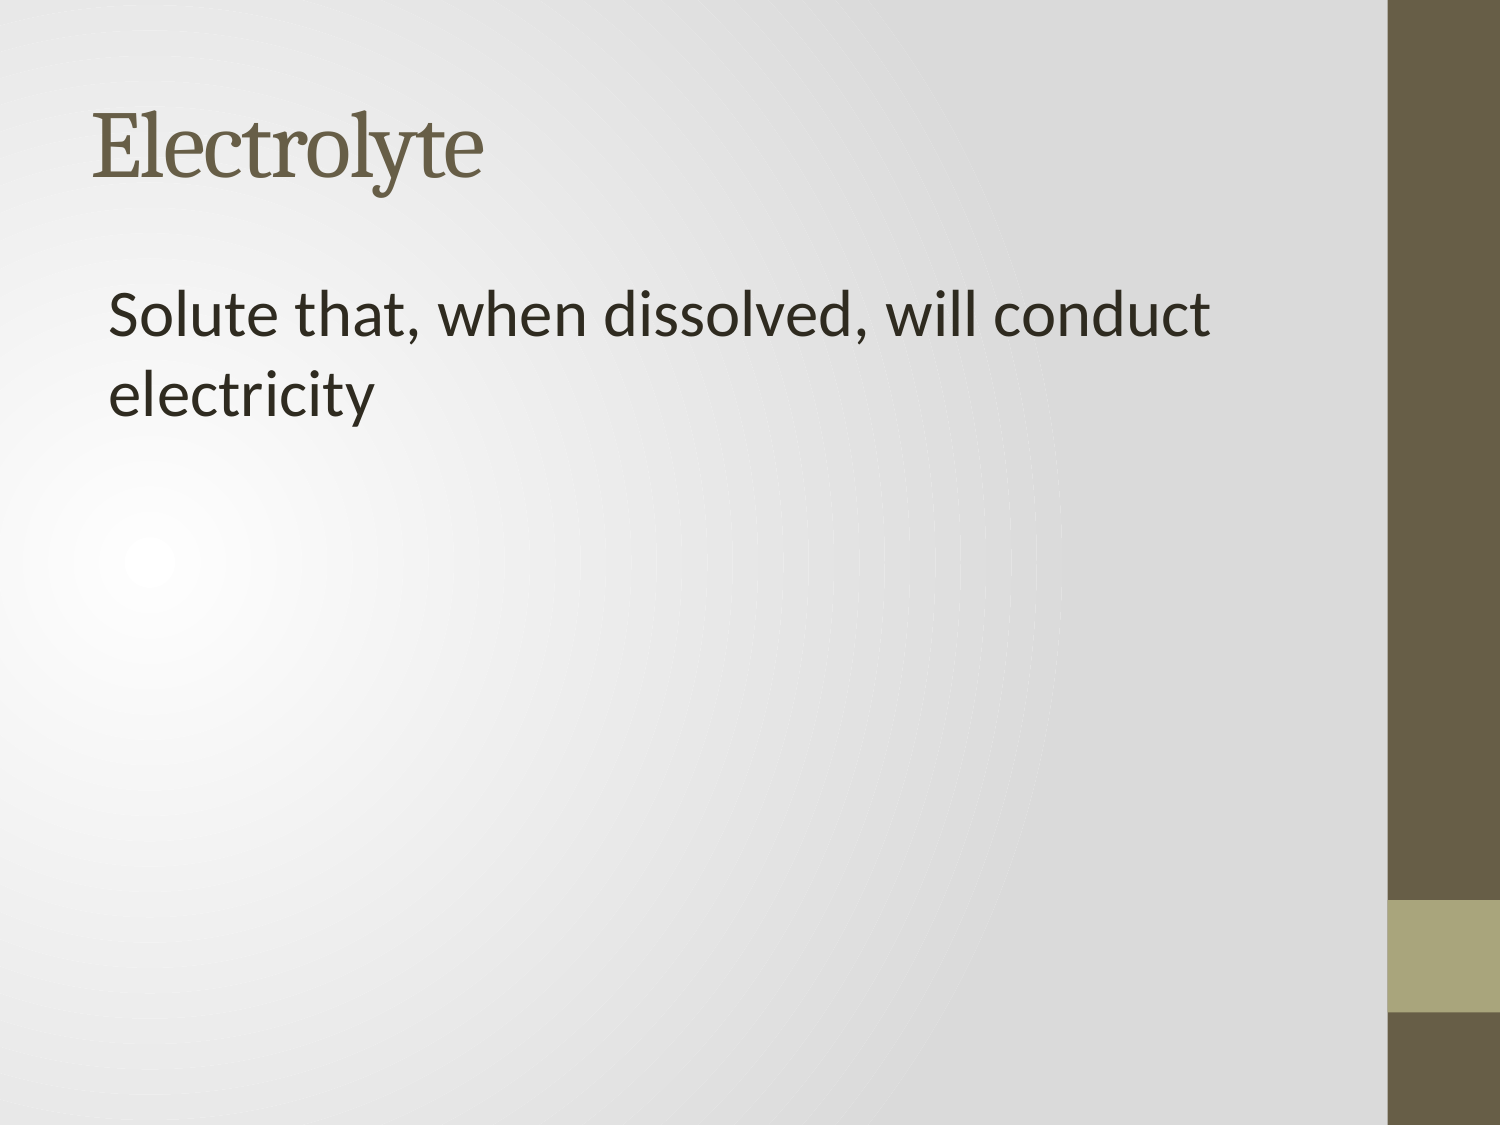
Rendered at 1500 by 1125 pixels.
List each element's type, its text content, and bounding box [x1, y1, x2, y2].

title Electrolyte [75, 45, 1325, 233]
list Solute that, when dissolved, will conduct electricity [75, 262, 1325, 1050]
